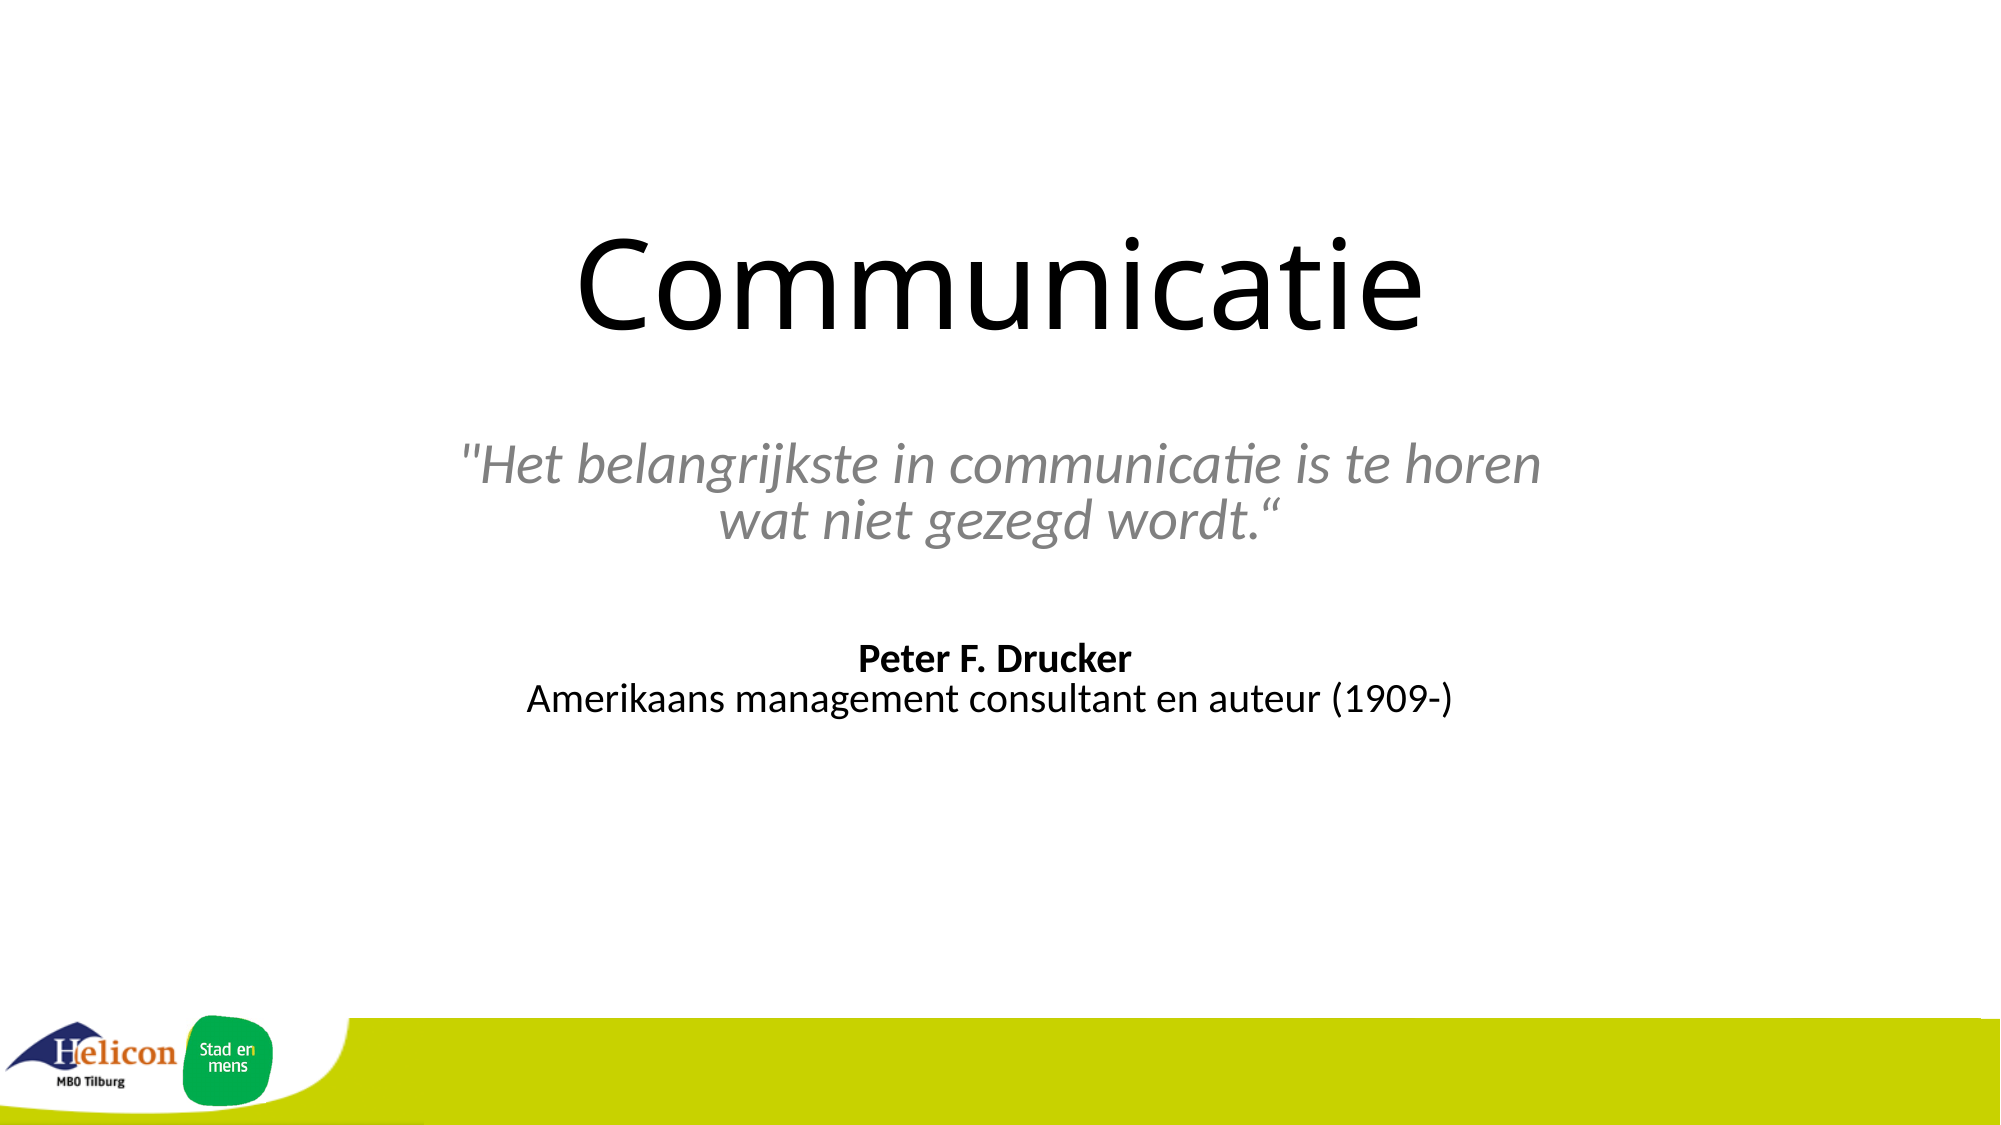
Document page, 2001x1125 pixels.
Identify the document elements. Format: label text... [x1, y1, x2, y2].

subtitle "Het belangrijkste in communicatie is te horen wat niet gezegd wordt.“ Peter F. Drucker Amerikaans management consultant en auteur (1909-) [403, 431, 1597, 794]
picture [0, 1013, 424, 1125]
title Communicatie [362, 40, 1638, 365]
